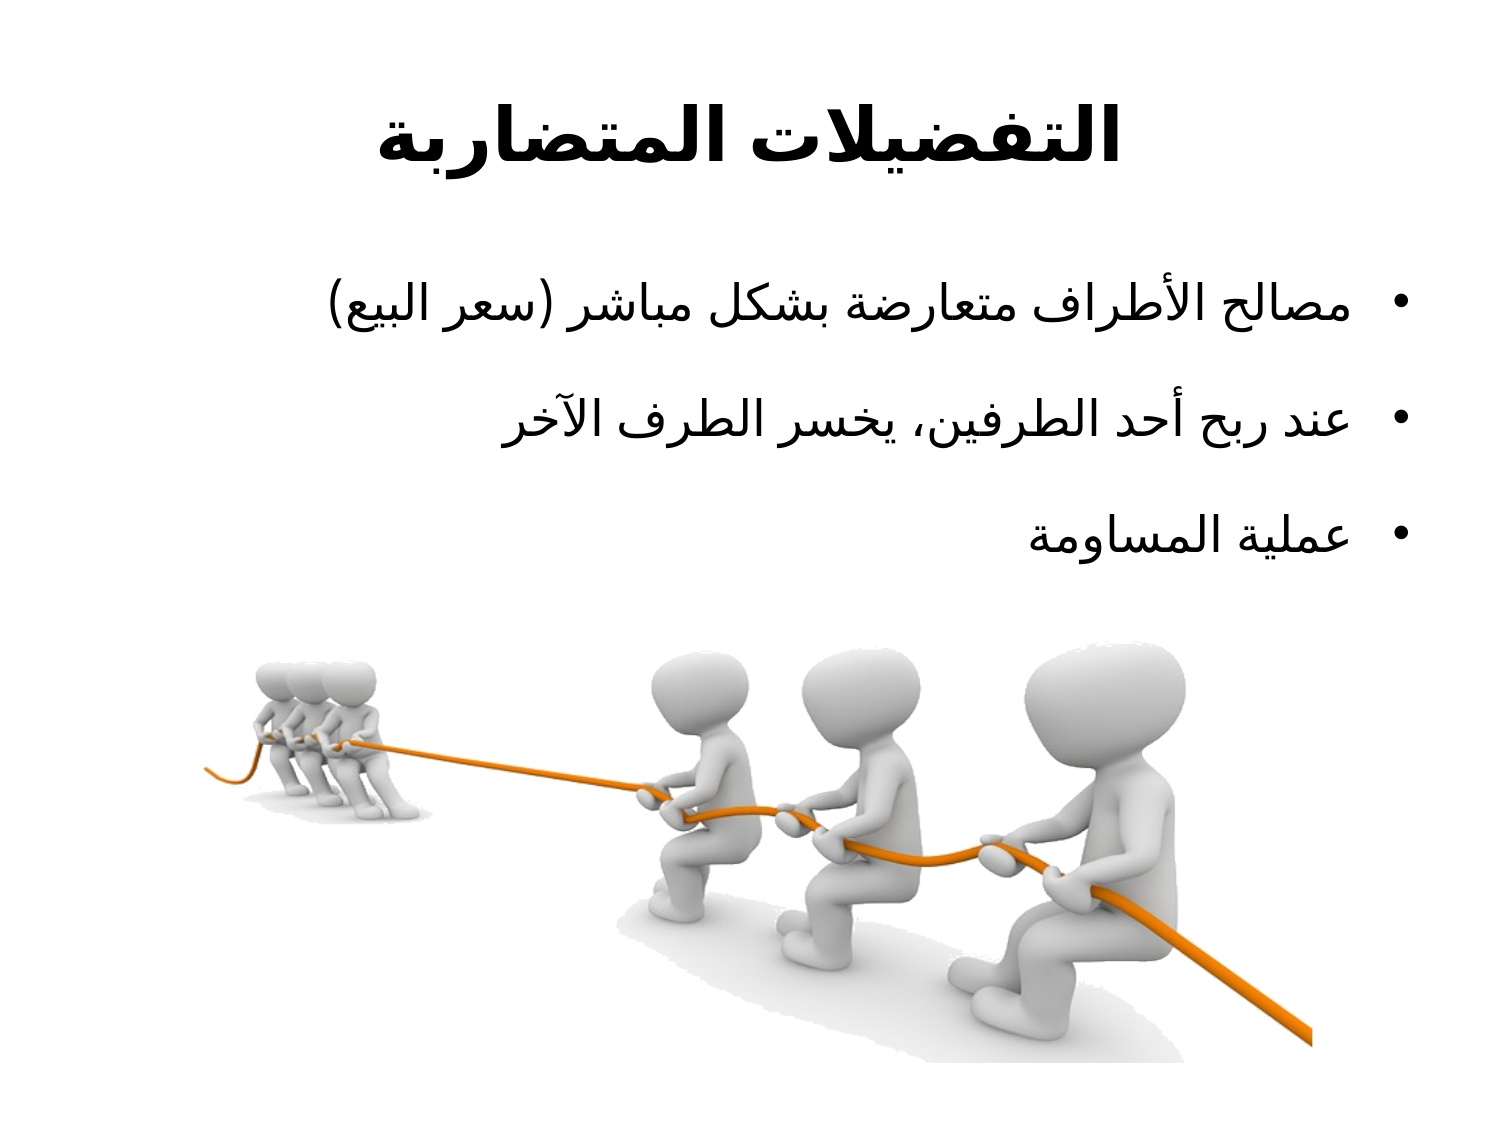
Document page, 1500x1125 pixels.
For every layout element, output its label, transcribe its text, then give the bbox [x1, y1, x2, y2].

picture [187, 624, 1313, 1063]
title التفضيلات المتضاربة [75, 37, 1425, 225]
list مصالح الأطراف متعارضة بشكل مباشر (سعر البيع) عند ربح أحد الطرفين، يخسر الطرف الآخر عملية المساومة [75, 275, 1425, 1125]
